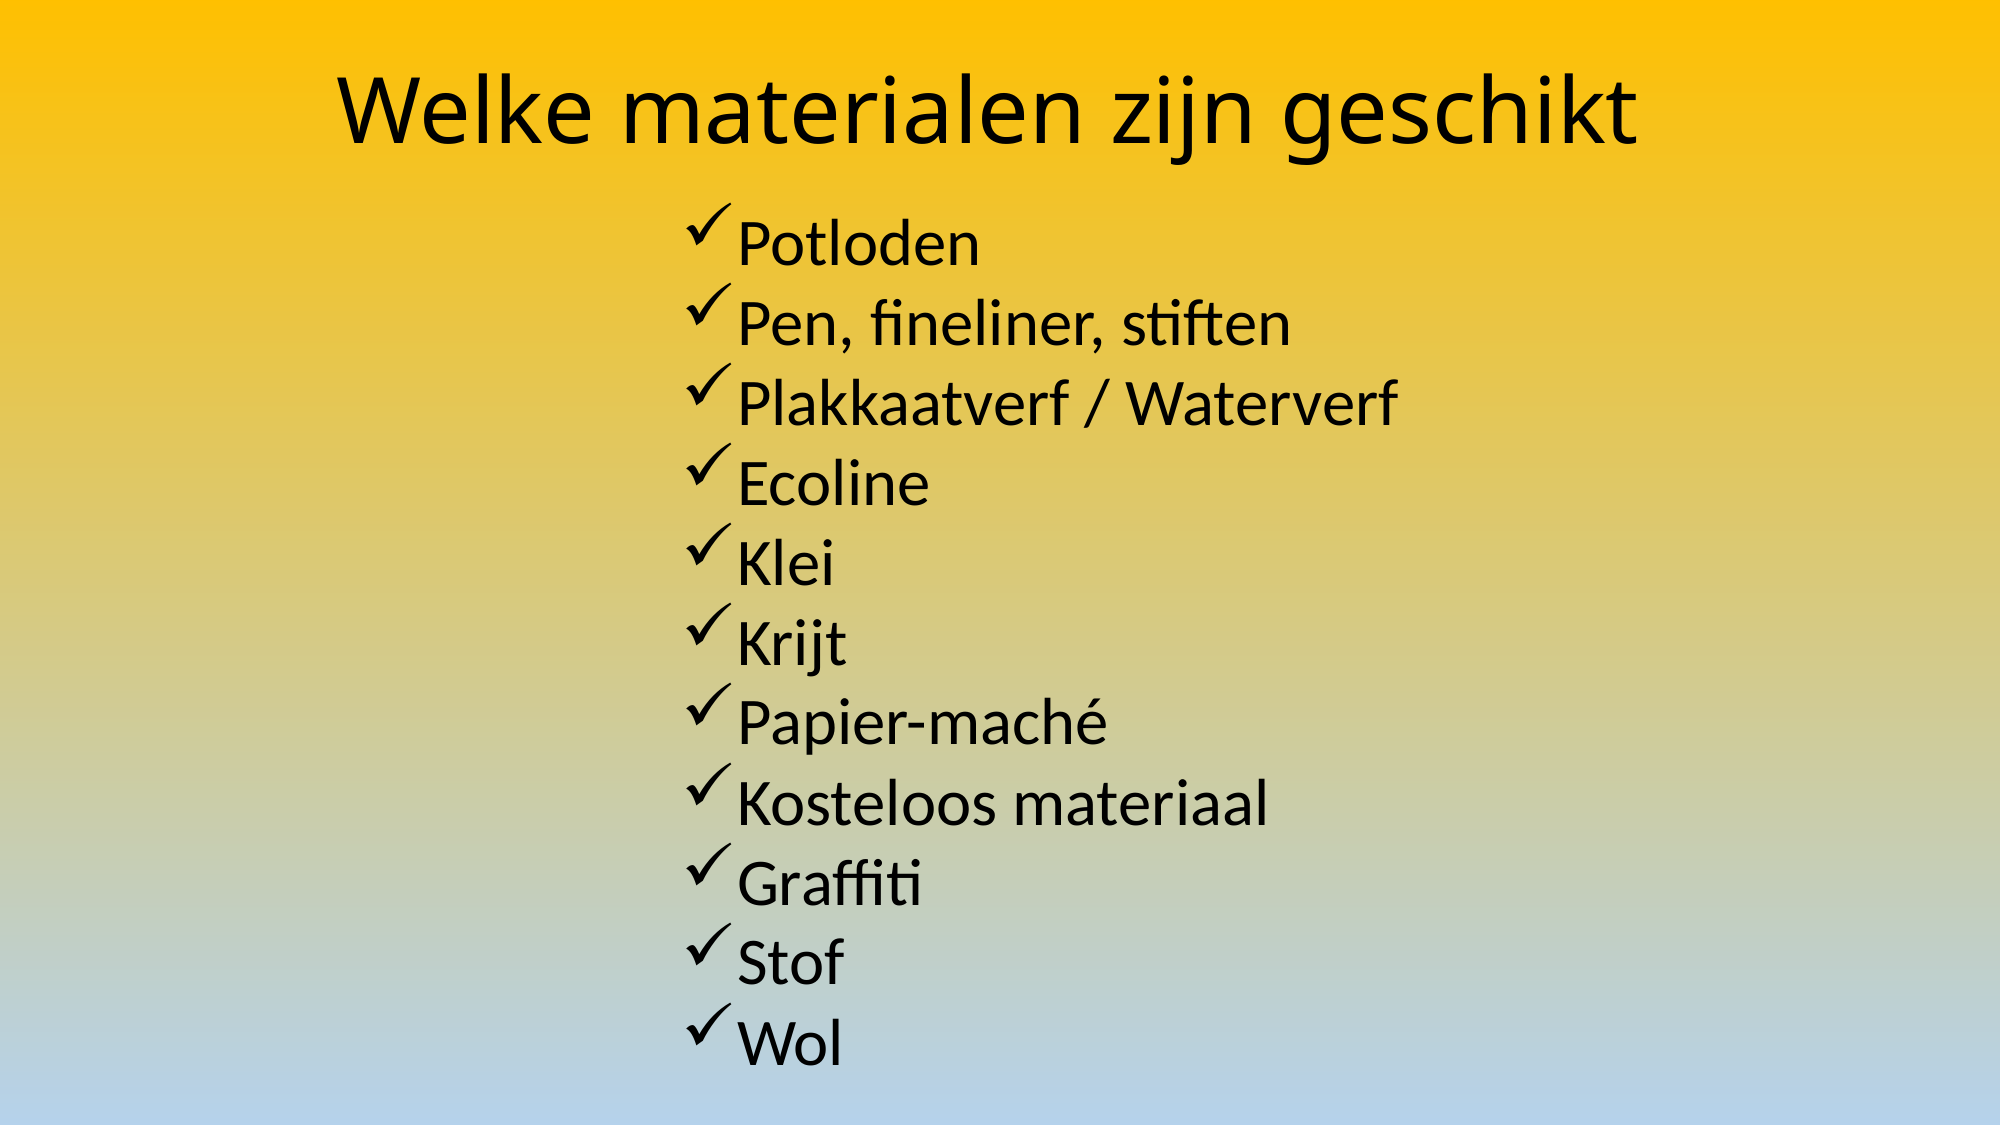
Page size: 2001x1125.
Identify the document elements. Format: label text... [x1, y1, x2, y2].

title Welke materialen zijn geschikt [137, 59, 1863, 278]
text_box Potloden Pen, fineliner, stiften Plakkaatverf / Waterverf Ecoline Klei Krijt Papier-maché Kosteloos materiaal Graffiti Stof Wol [667, 191, 1667, 1086]
